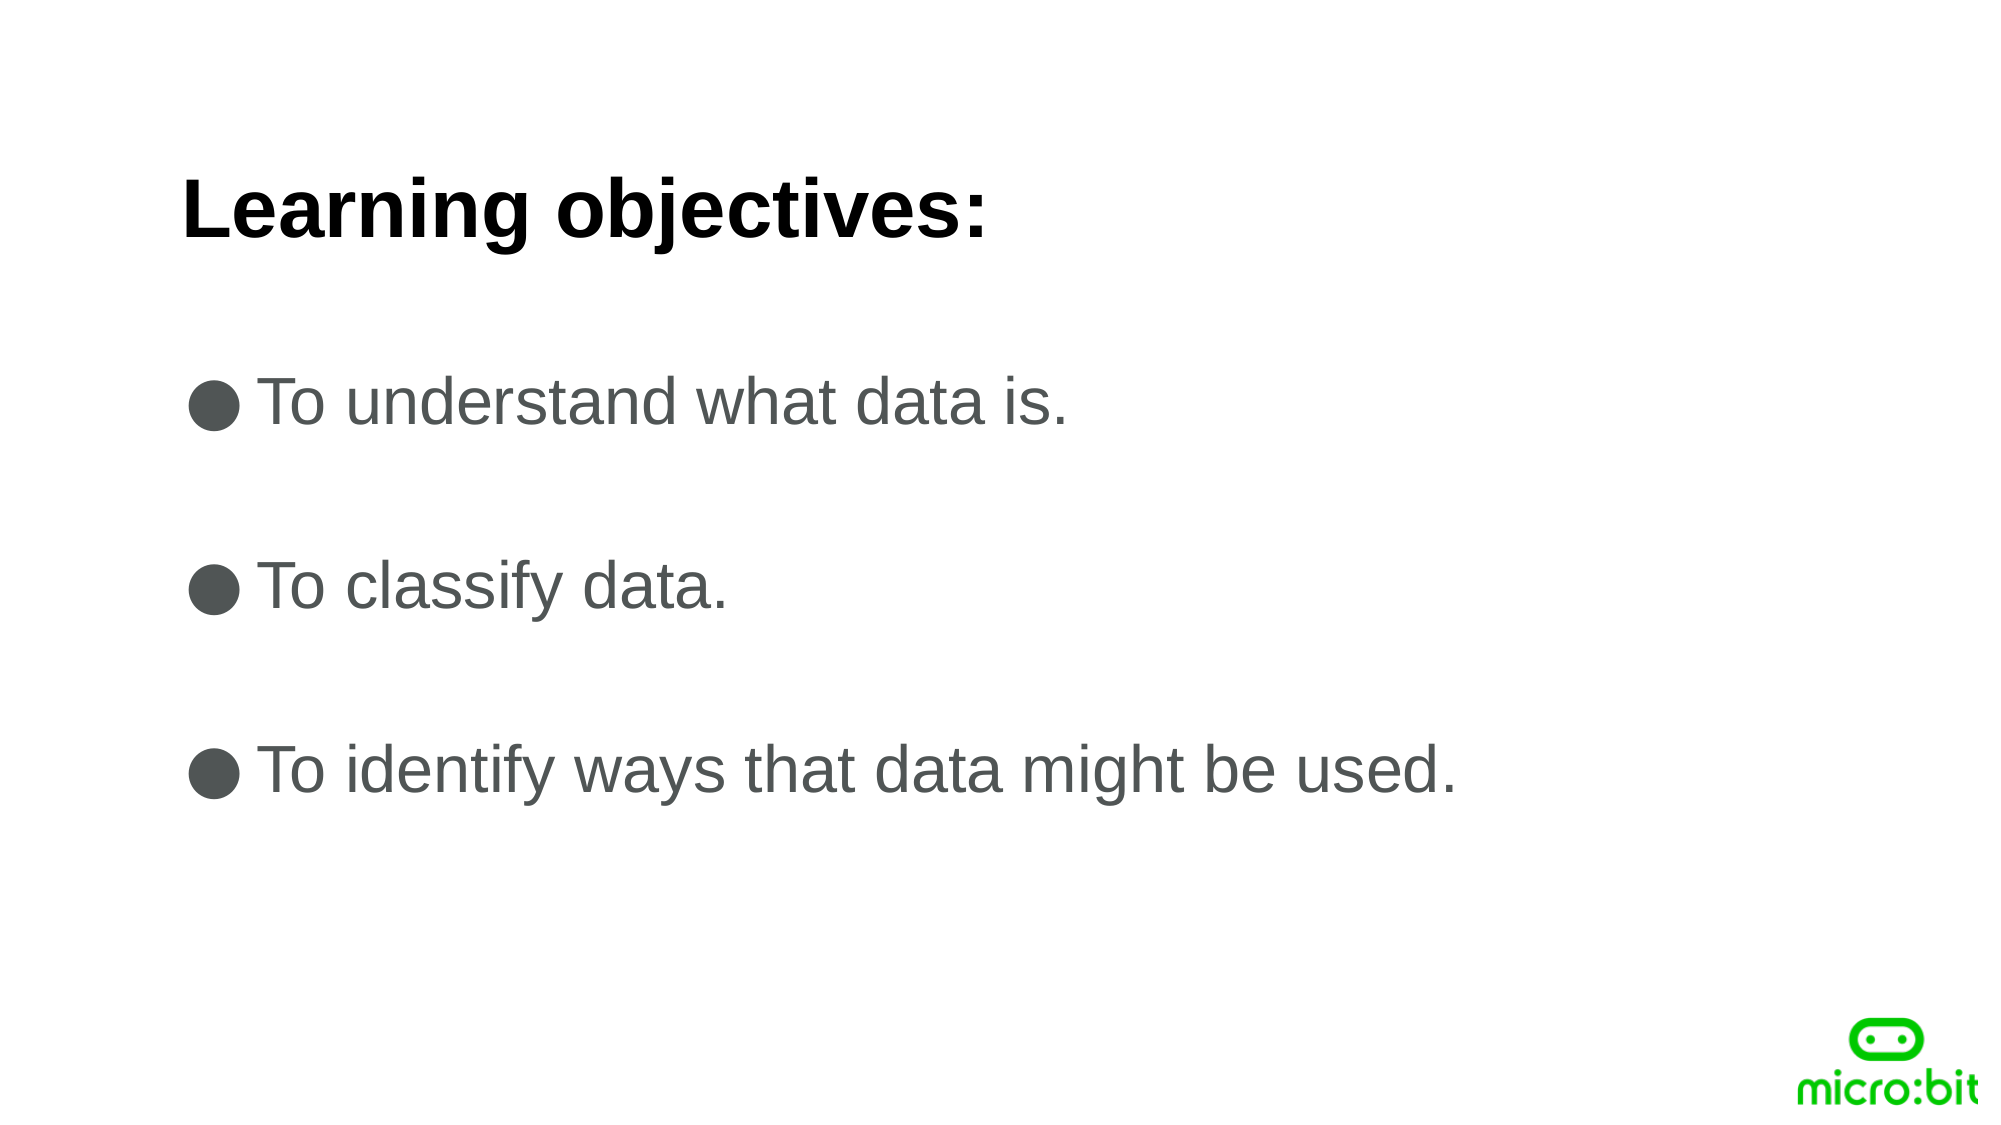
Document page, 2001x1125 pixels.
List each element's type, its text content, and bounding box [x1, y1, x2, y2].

text_box Learning objectives: To understand what data is. To classify data. To identify ways that data might be used. [166, 60, 1918, 884]
picture [1797, 1017, 1978, 1106]
